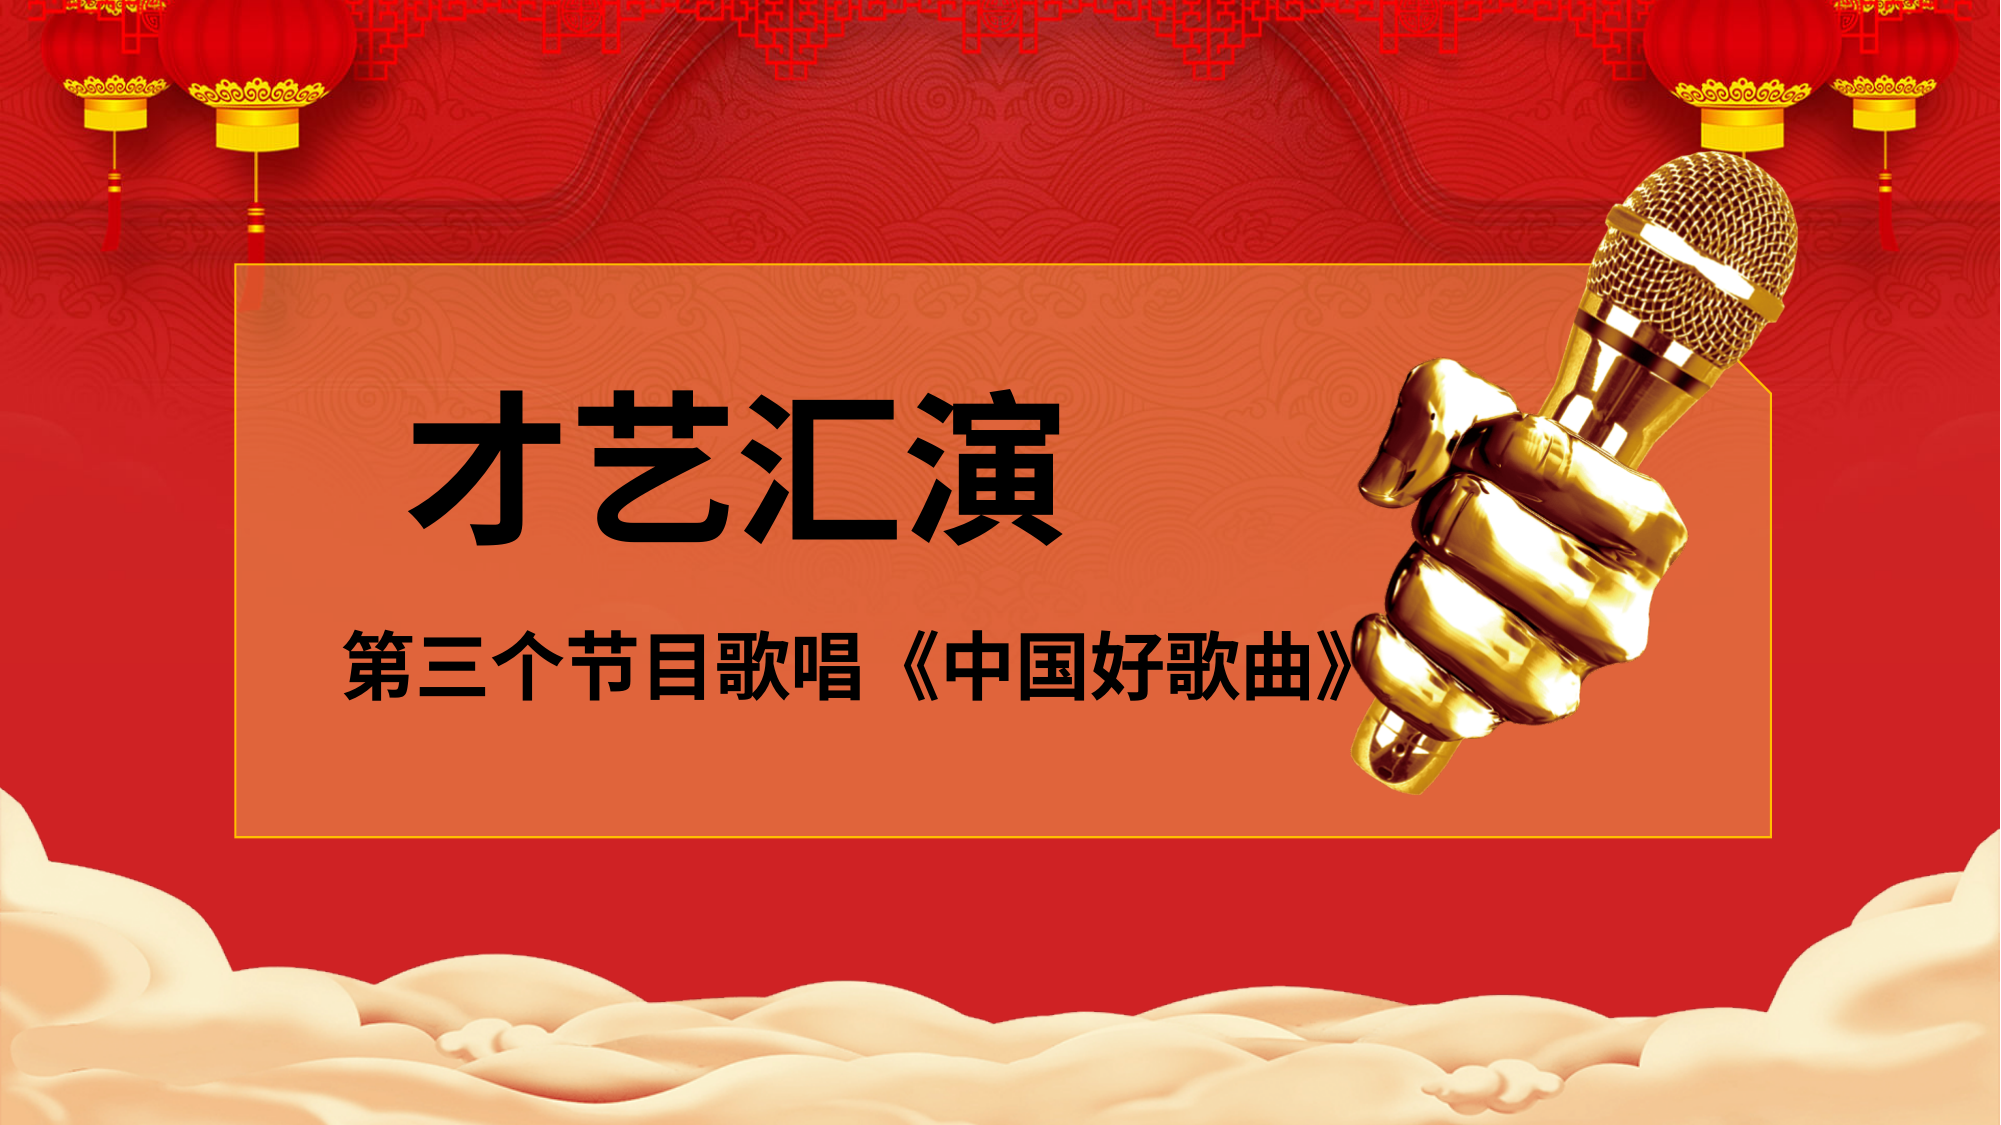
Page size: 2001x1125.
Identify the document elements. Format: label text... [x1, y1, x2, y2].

picture [0, 0, 2000, 1125]
text_box 才艺汇演 [388, 357, 1086, 573]
text_box [234, 263, 1226, 839]
text_box 第三个节目歌唱《中国好歌曲》 [325, 612, 1226, 717]
